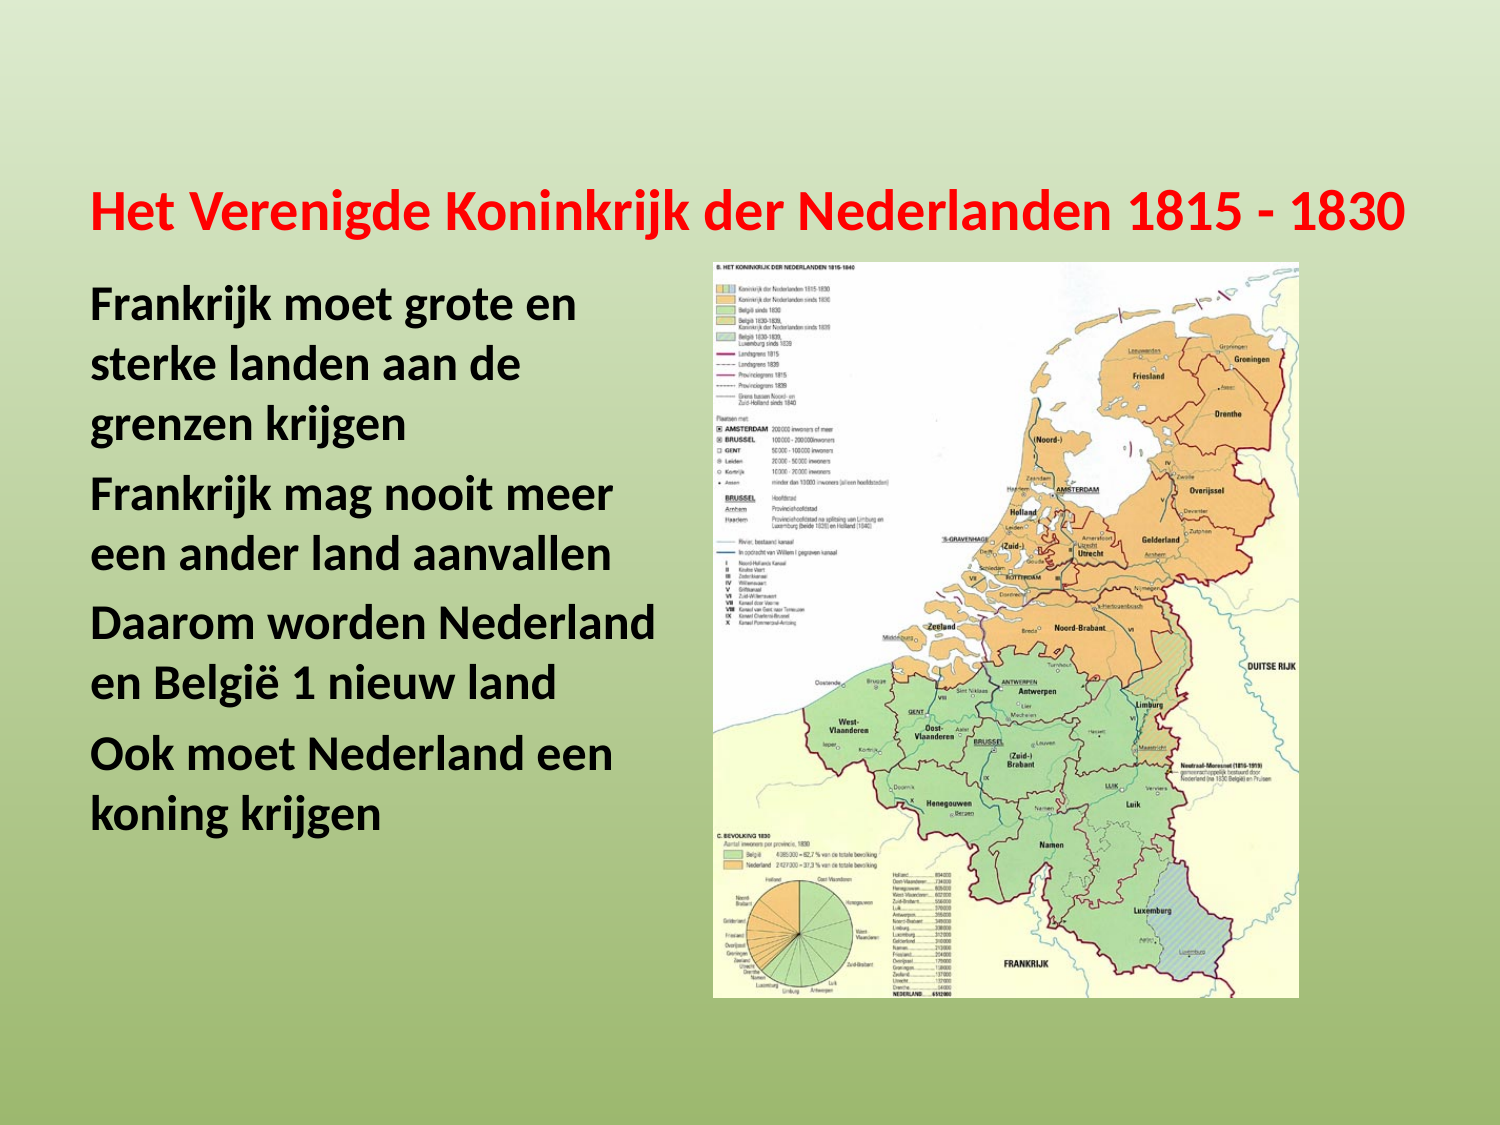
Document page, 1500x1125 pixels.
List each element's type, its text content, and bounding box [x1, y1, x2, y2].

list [713, 262, 1299, 998]
list Frankrijk moet grote en sterke landen aan de grenzen krijgen Frankrijk mag nooit meer een ander land aanvallen Daarom worden Nederland en België 1 nieuw land Ook moet Nederland een koning krijgen [75, 262, 680, 998]
title Het Verenigde Koninkrijk der Nederlanden 1815 - 1830 [75, 25, 1436, 250]
